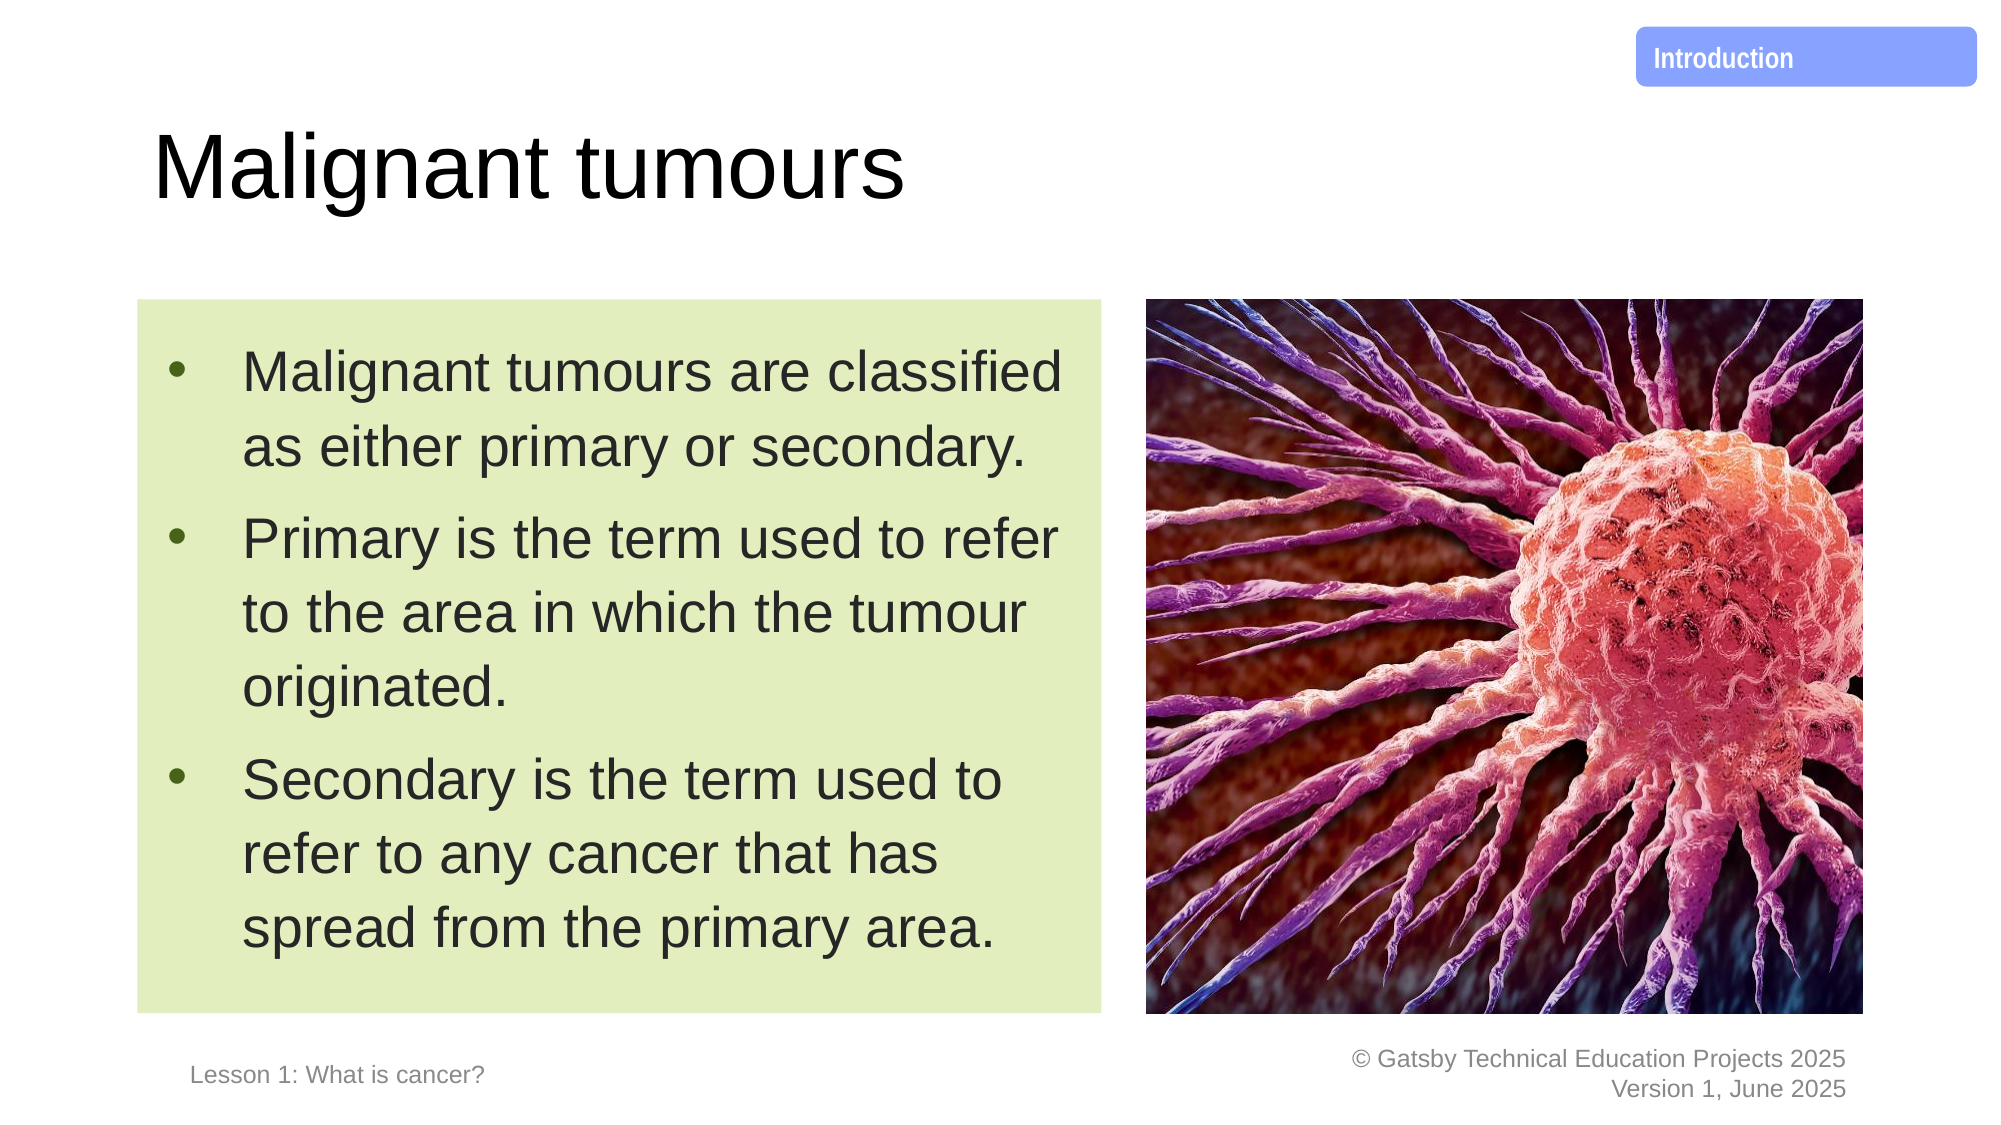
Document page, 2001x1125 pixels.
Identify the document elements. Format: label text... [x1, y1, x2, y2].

text_box Malignant tumours are classified as either primary or secondary. Primary is the term used to refer to the area in which the tumour originated. Secondary is the term used to refer to any cancer that has spread from the primary area. [137, 299, 1102, 1014]
text_box Introduction [1636, 26, 1978, 87]
title Malignant tumours [137, 59, 1863, 278]
picture [1146, 299, 1863, 1014]
list Lesson 1: What is cancer? [137, 1042, 829, 1103]
